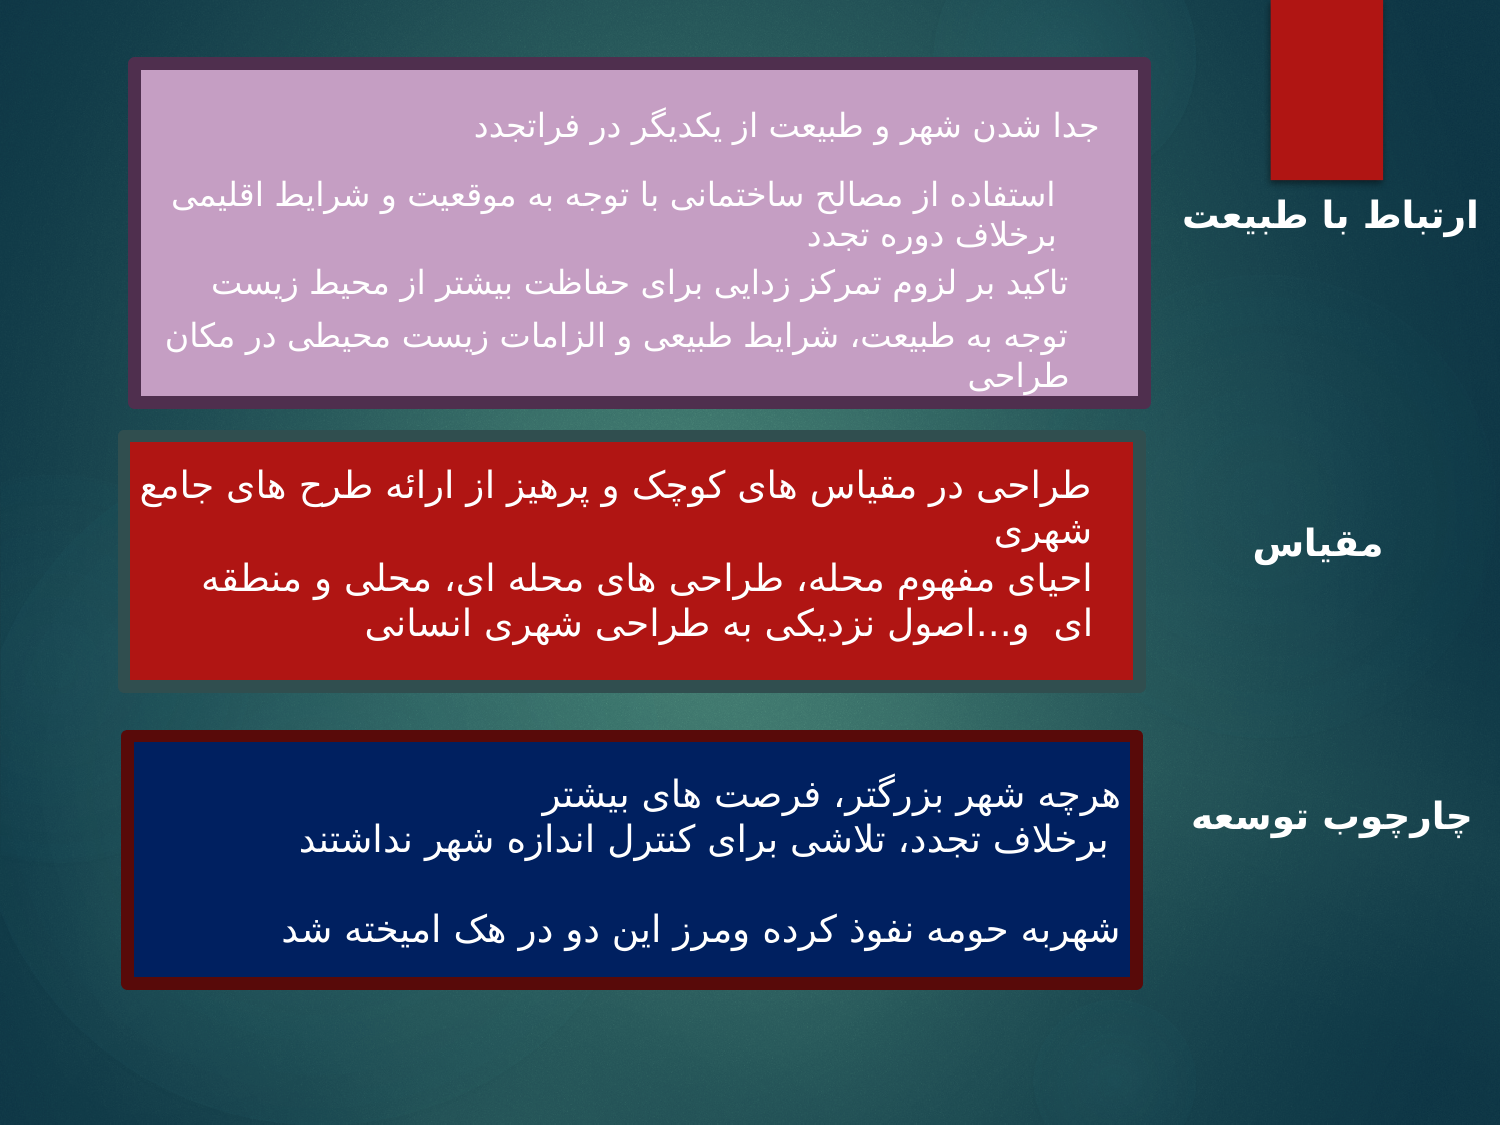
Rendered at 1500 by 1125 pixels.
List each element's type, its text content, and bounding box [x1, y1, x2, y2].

text_box جدا شدن شهر و طبیعت از یکدیگر در فراتجدد [459, 96, 1116, 152]
text_box ارتباط با طبیعت [1167, 183, 1494, 244]
text_box توجه به طبیعت، شرایط طبیعی و الزامات زیست محیطی در مکان طراحی [127, 306, 1085, 402]
text_box [122, 434, 1141, 688]
text_box [133, 62, 1146, 404]
text_box چارچوب توسعه [1176, 784, 1488, 844]
text_box مقیاس [1237, 511, 1399, 571]
text_box تاکید بر لزوم تمرکز زدایی برای حفاظت بیشتر از محیط زیست [63, 253, 1085, 309]
text_box احیای مفهوم محله، طراحی های محله ای، محلی و منطقه ای و...اصول نزدیکی به طراحی شهری انسانی [170, 546, 1109, 651]
text_box طراحی در مقیاس های کوچک و پرهیز از ارائه طرح های جامع شهری [80, 453, 1108, 559]
text_box هرچه شهر بزرگتر، فرصت های بیشتر برخلاف تجدد، تلاشی برای کنترل اندازه شهر نداشتند شهربه حومه نفوذ کرده ومرز این دو در هک امیخته شد [126, 734, 1138, 985]
text_box استفاده از مصالح ساختمانی با توجه به موقعیت و شرایط اقلیمی برخلاف دوره تجدد [123, 166, 1073, 253]
